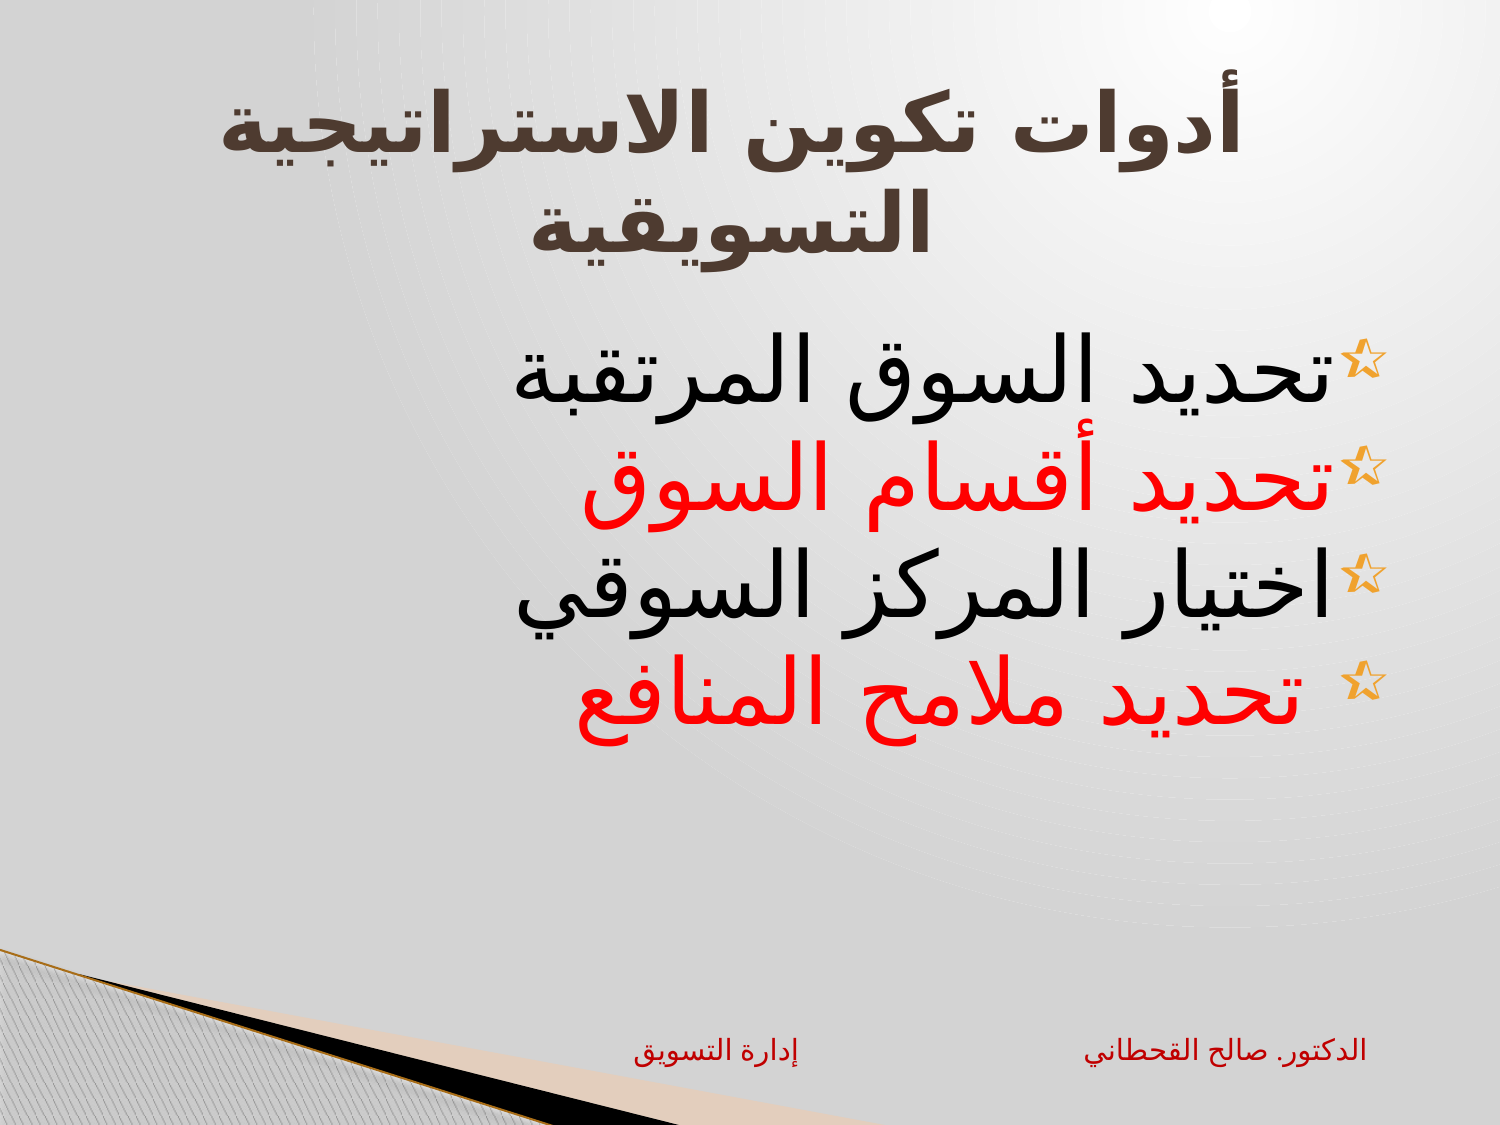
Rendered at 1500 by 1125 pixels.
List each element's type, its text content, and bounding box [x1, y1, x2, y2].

title أدوات تكوين الاستراتيجية التسويقية [0, 75, 1465, 263]
list تحديد السوق المرتقبة تحديد أقسام السوق اختيار المركز السوقي تحديد ملامح المنافع [75, 316, 1425, 986]
footer إدارة التسويق الدكتور. صالح القحطاني [585, 1042, 1383, 1103]
